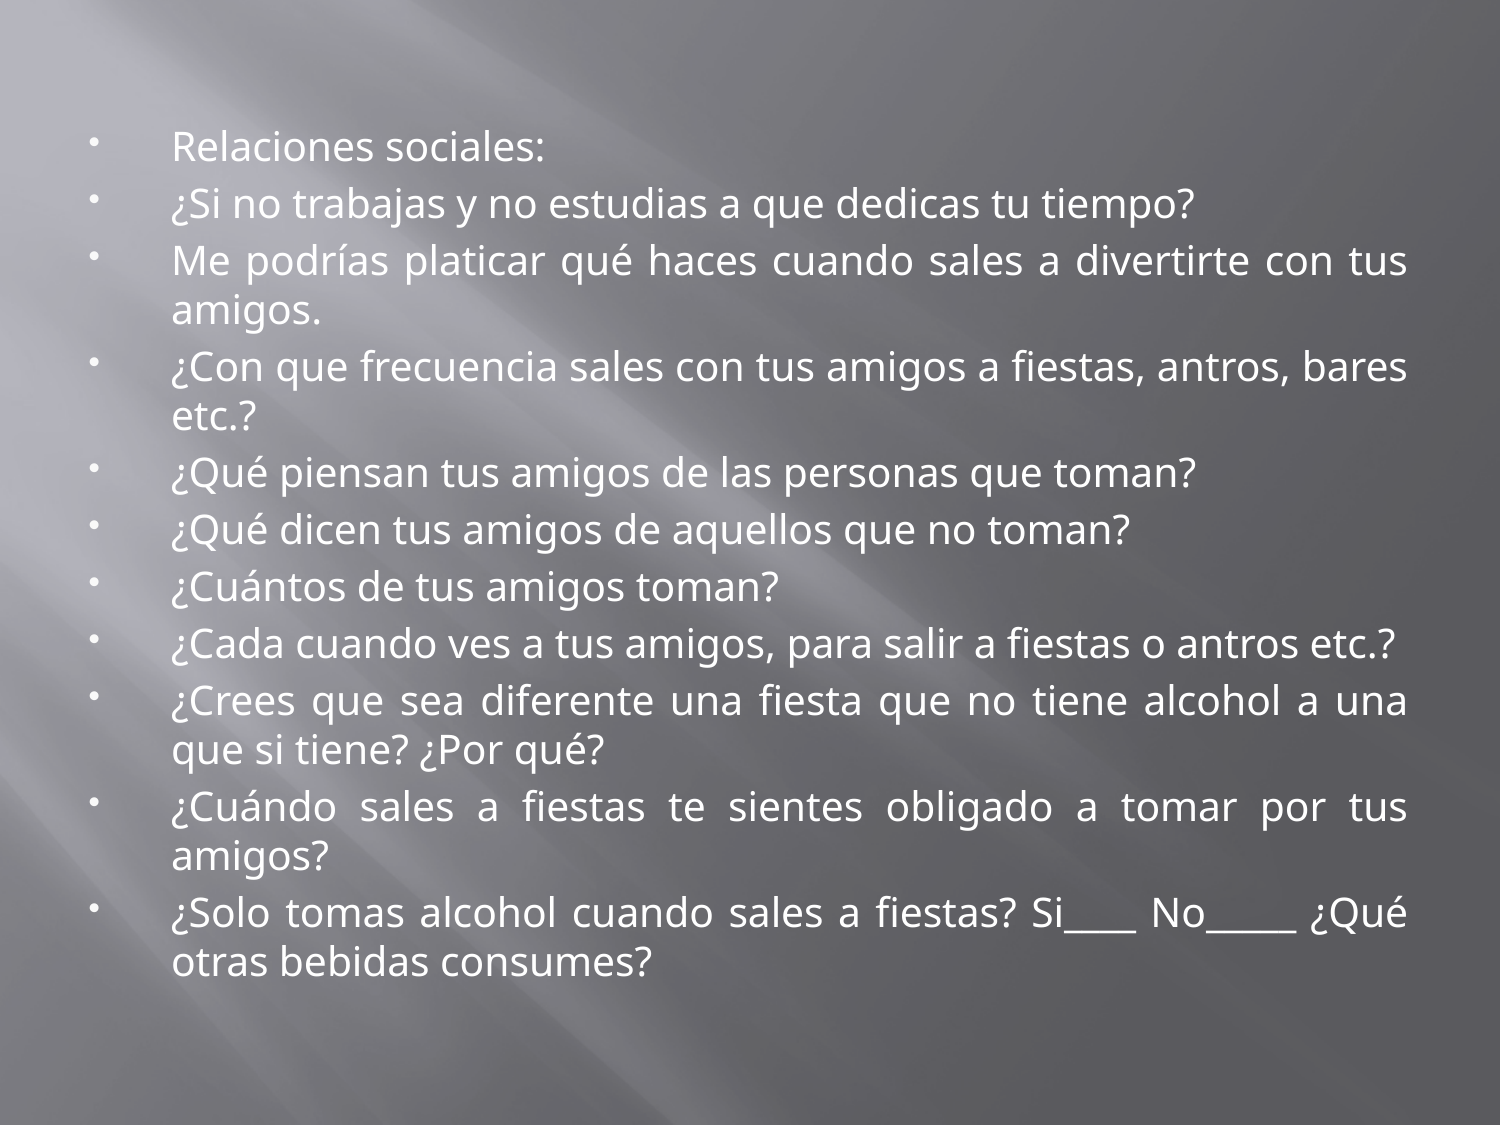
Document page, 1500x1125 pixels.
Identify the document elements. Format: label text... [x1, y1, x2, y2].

list Relaciones sociales: ¿Si no trabajas y no estudias a que dedicas tu tiempo? Me podrías platicar qué haces cuando sales a divertirte con tus amigos. ¿Con que frecuencia sales con tus amigos a fiestas, antros, bares etc.? ¿Qué piensan tus amigos de las personas que toman? ¿Qué dicen tus amigos de aquellos que no toman? ¿Cuántos de tus amigos toman? ¿Cada cuando ves a tus amigos, para salir a fiestas o antros etc.? ¿Crees que sea diferente una fiesta que no tiene alcohol a una que si tiene? ¿Por qué? ¿Cuándo sales a fiestas te sientes obligado a tomar por tus amigos? ¿Solo tomas alcohol cuando sales a fiestas? Si____ No_____ ¿Qué otras bebidas consumes? [75, 113, 1425, 1005]
